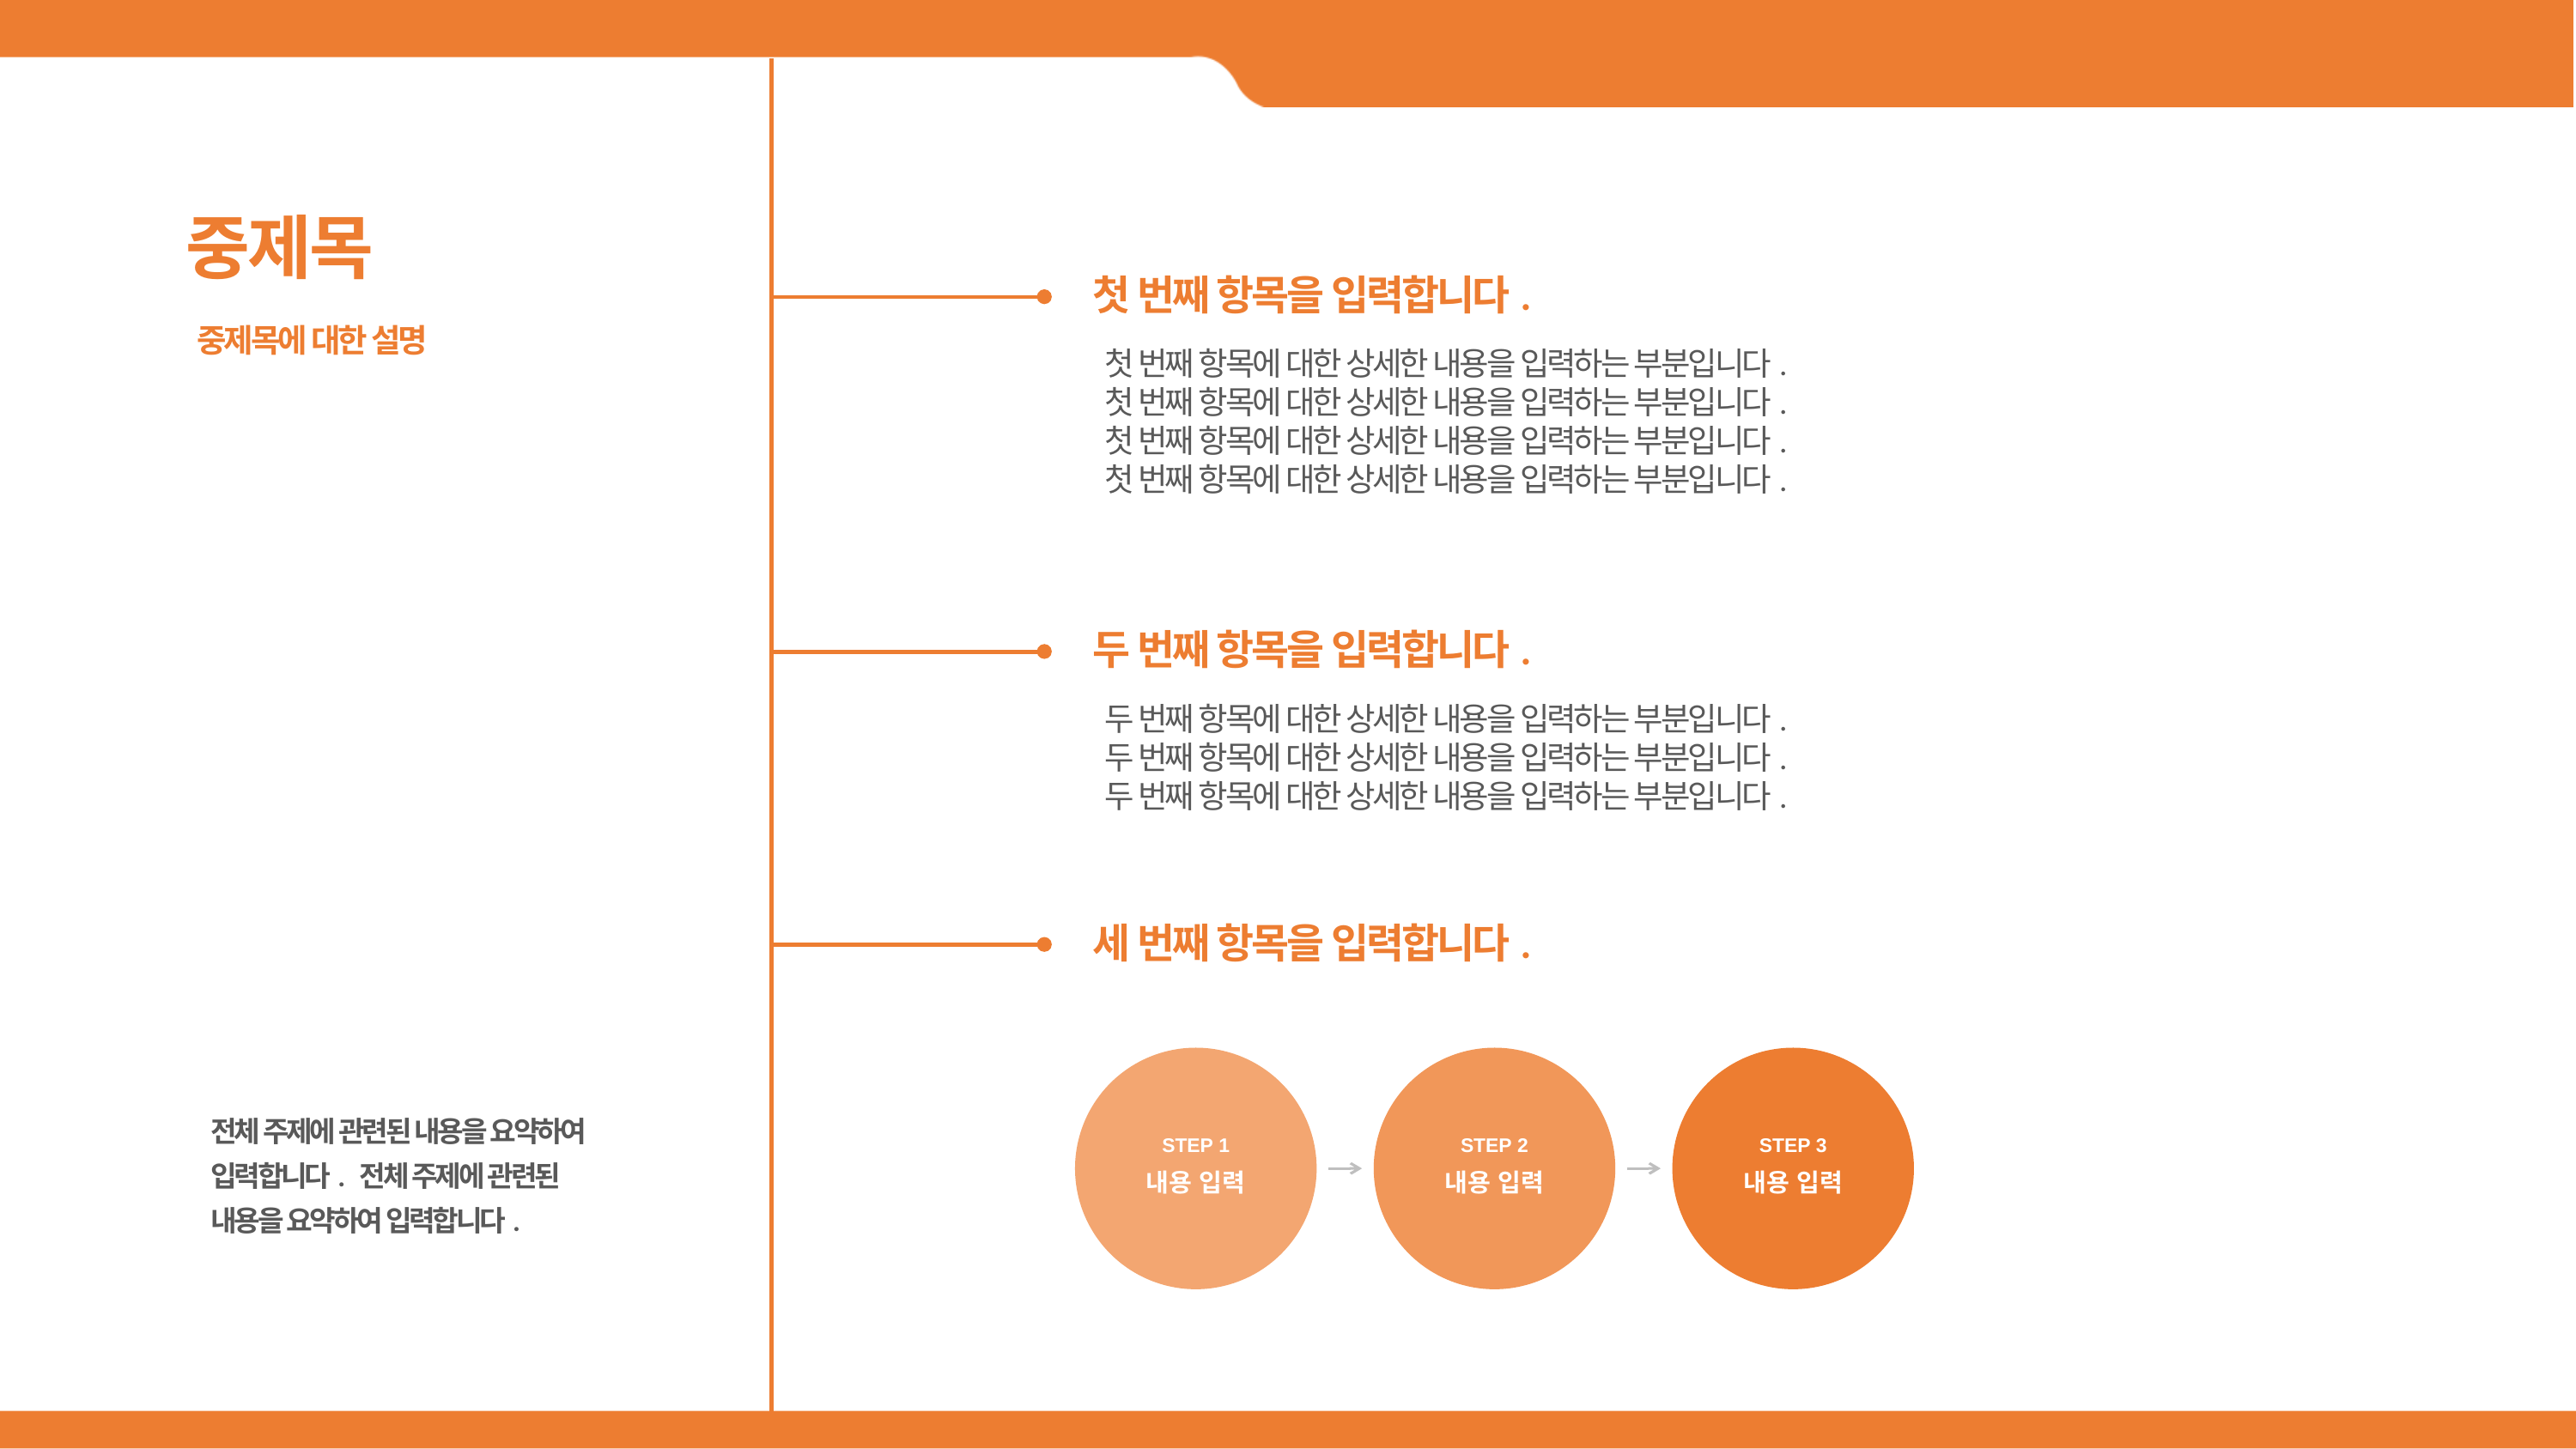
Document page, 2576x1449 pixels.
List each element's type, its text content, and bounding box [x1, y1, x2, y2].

text_box 중제목에 대한 설명 [184, 313, 441, 366]
picture [0, 0, 2573, 108]
text_box [1072, 1046, 1319, 1291]
text_box 내용 입력 [1413, 1161, 1577, 1204]
text_box 세 번째 항목을 입력합니다. [1079, 910, 1545, 973]
text_box 내용 입력 [1711, 1161, 1874, 1204]
text_box STEP 2 [1413, 1126, 1577, 1161]
text_box [1371, 1046, 1618, 1291]
text_box 첫 번째 항목을 입력합니다. [1079, 263, 1545, 325]
text_box 첫 번째 항목에 대한 상세한 내용을 입력하는 부분입니다. 첫 번째 항목에 대한 상세한 내용을 입력하는 부분입니다. 첫 번째 항목에 대한 상세한 내용을 입력하는 부분입니다. 첫 번째 항목에 대한 상세한 내용을 입력하는 부분입니다. [1091, 336, 1801, 543]
text_box 중제목 [173, 197, 386, 294]
text_box 두 번째 항목에 대한 상세한 내용을 입력하는 부분입니다. 두 번째 항목에 대한 상세한 내용을 입력하는 부분입니다. 두 번째 항목에 대한 상세한 내용을 입력하는 부분입니다. [1091, 692, 1801, 822]
text_box [0, 1410, 2576, 1449]
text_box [1485, 1211, 1651, 1291]
text_box [1035, 642, 1054, 661]
text_box [1035, 935, 1054, 954]
text_box 내용 입력 [1115, 1161, 1278, 1204]
text_box 두 번째 항목을 입력합니다. [1079, 617, 1545, 680]
text_box STEP 3 [1711, 1126, 1874, 1161]
text_box STEP 1 [1115, 1126, 1278, 1161]
text_box [1670, 1046, 1917, 1291]
text_box [1035, 287, 1054, 306]
text_box 전체 주제에 관련된 내용을 요약하여 입력합니다. 전체 주제에 관련된 내용을 요약하여 입력합니다. [197, 1097, 605, 1288]
